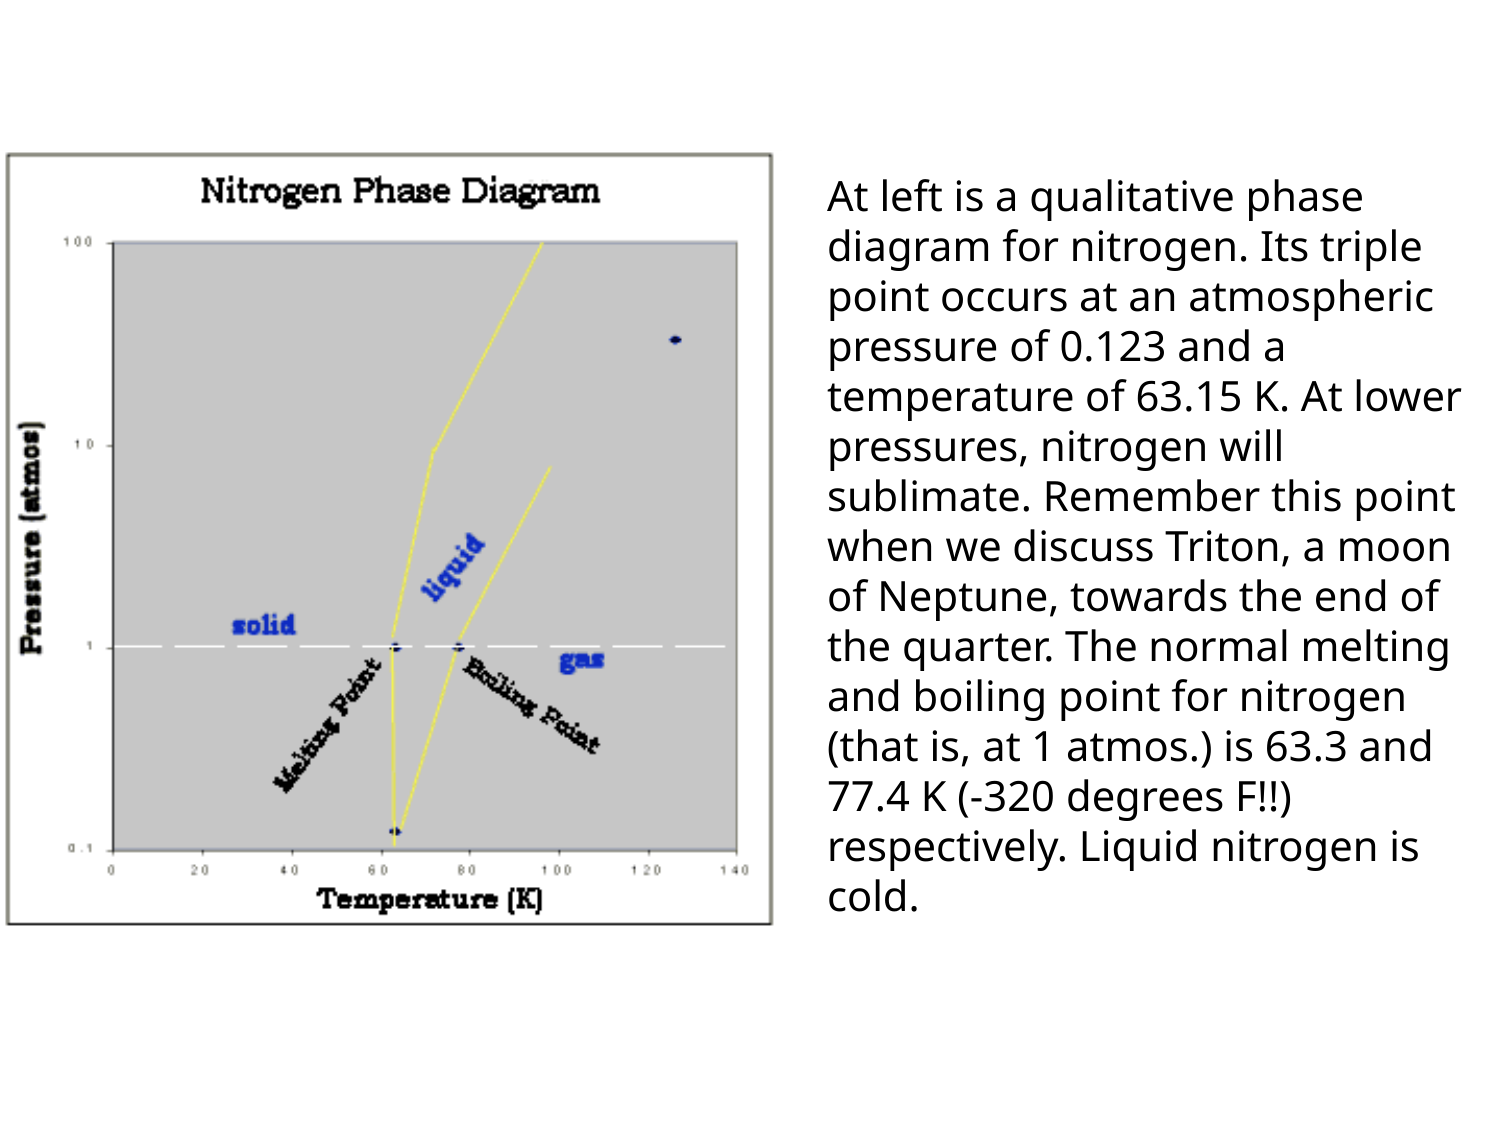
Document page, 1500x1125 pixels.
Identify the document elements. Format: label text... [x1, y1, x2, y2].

text_box At left is a qualitative phase diagram for nitrogen. Its triple point occurs at an atmospheric pressure of 0.123 and a temperature of 63.15 K. At lower pressures, nitrogen will sublimate. Remember this point when we discuss Triton, a moon of Neptune, towards the end of the quarter. The normal melting and boiling point for nitrogen (that is, at 1 atmos.) is 63.3 and 77.4 K (-320 degrees F!!) respectively. Liquid nitrogen is cold. [812, 162, 1500, 928]
picture [0, 149, 782, 932]
